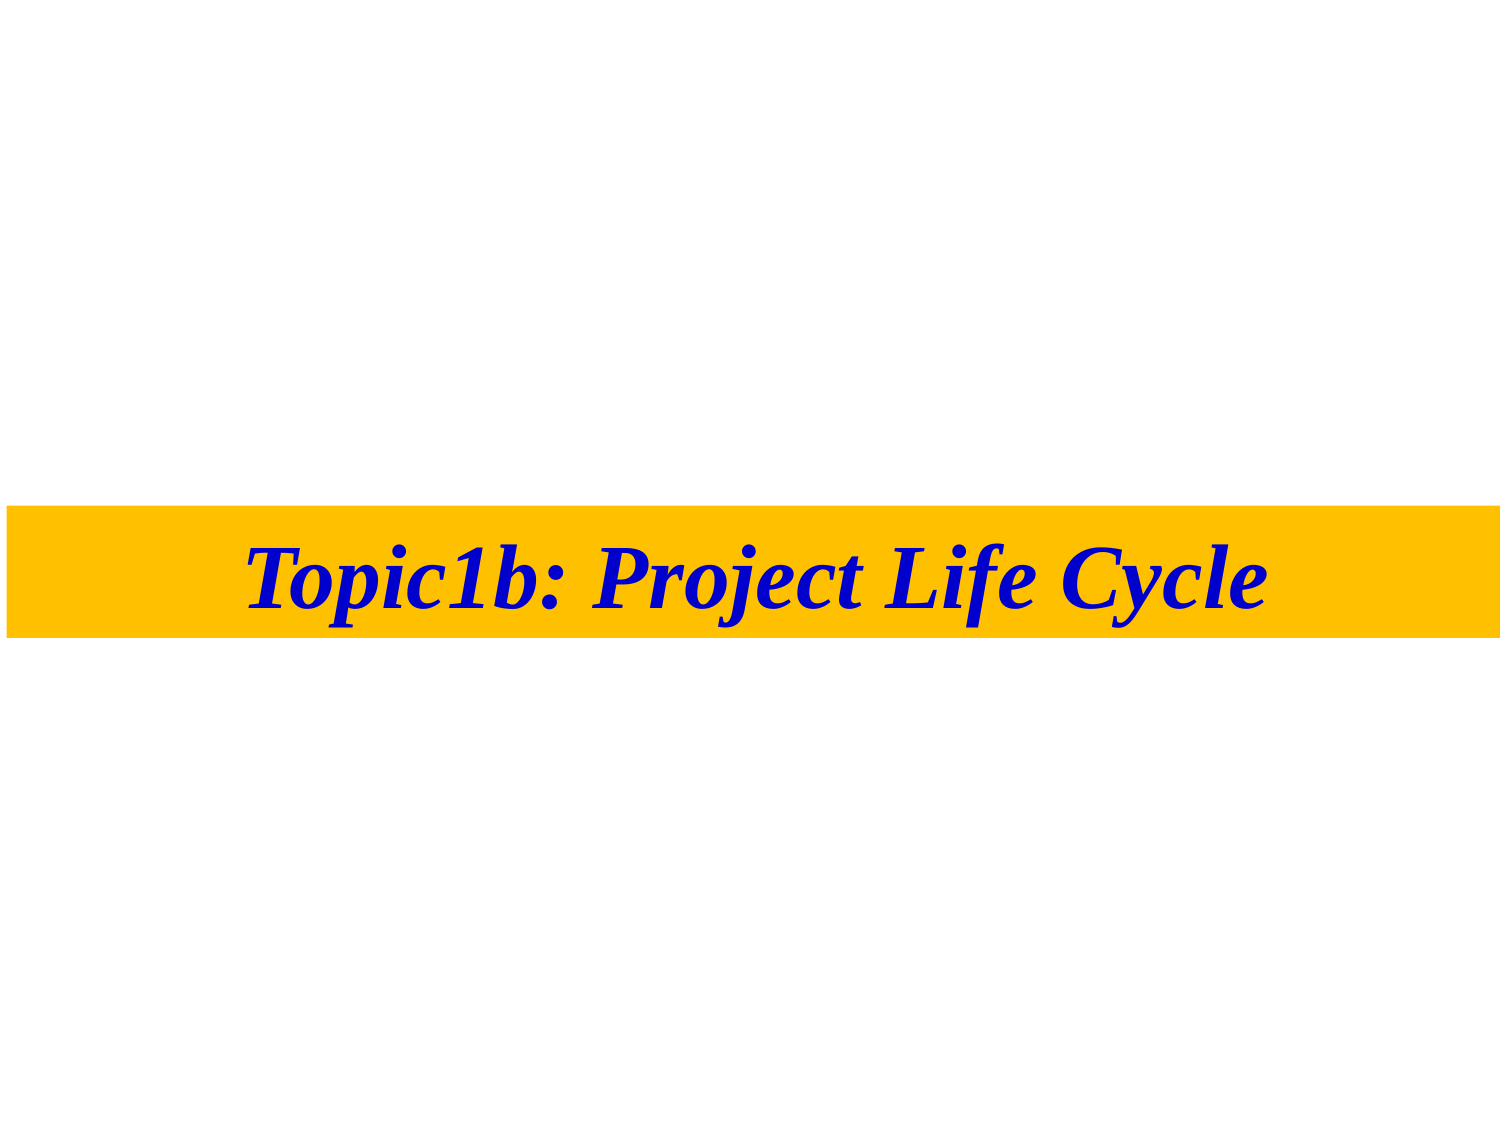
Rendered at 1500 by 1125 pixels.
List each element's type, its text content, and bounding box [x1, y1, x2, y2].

text_box Topic1b: Project Life Cycle [6, 505, 1500, 638]
